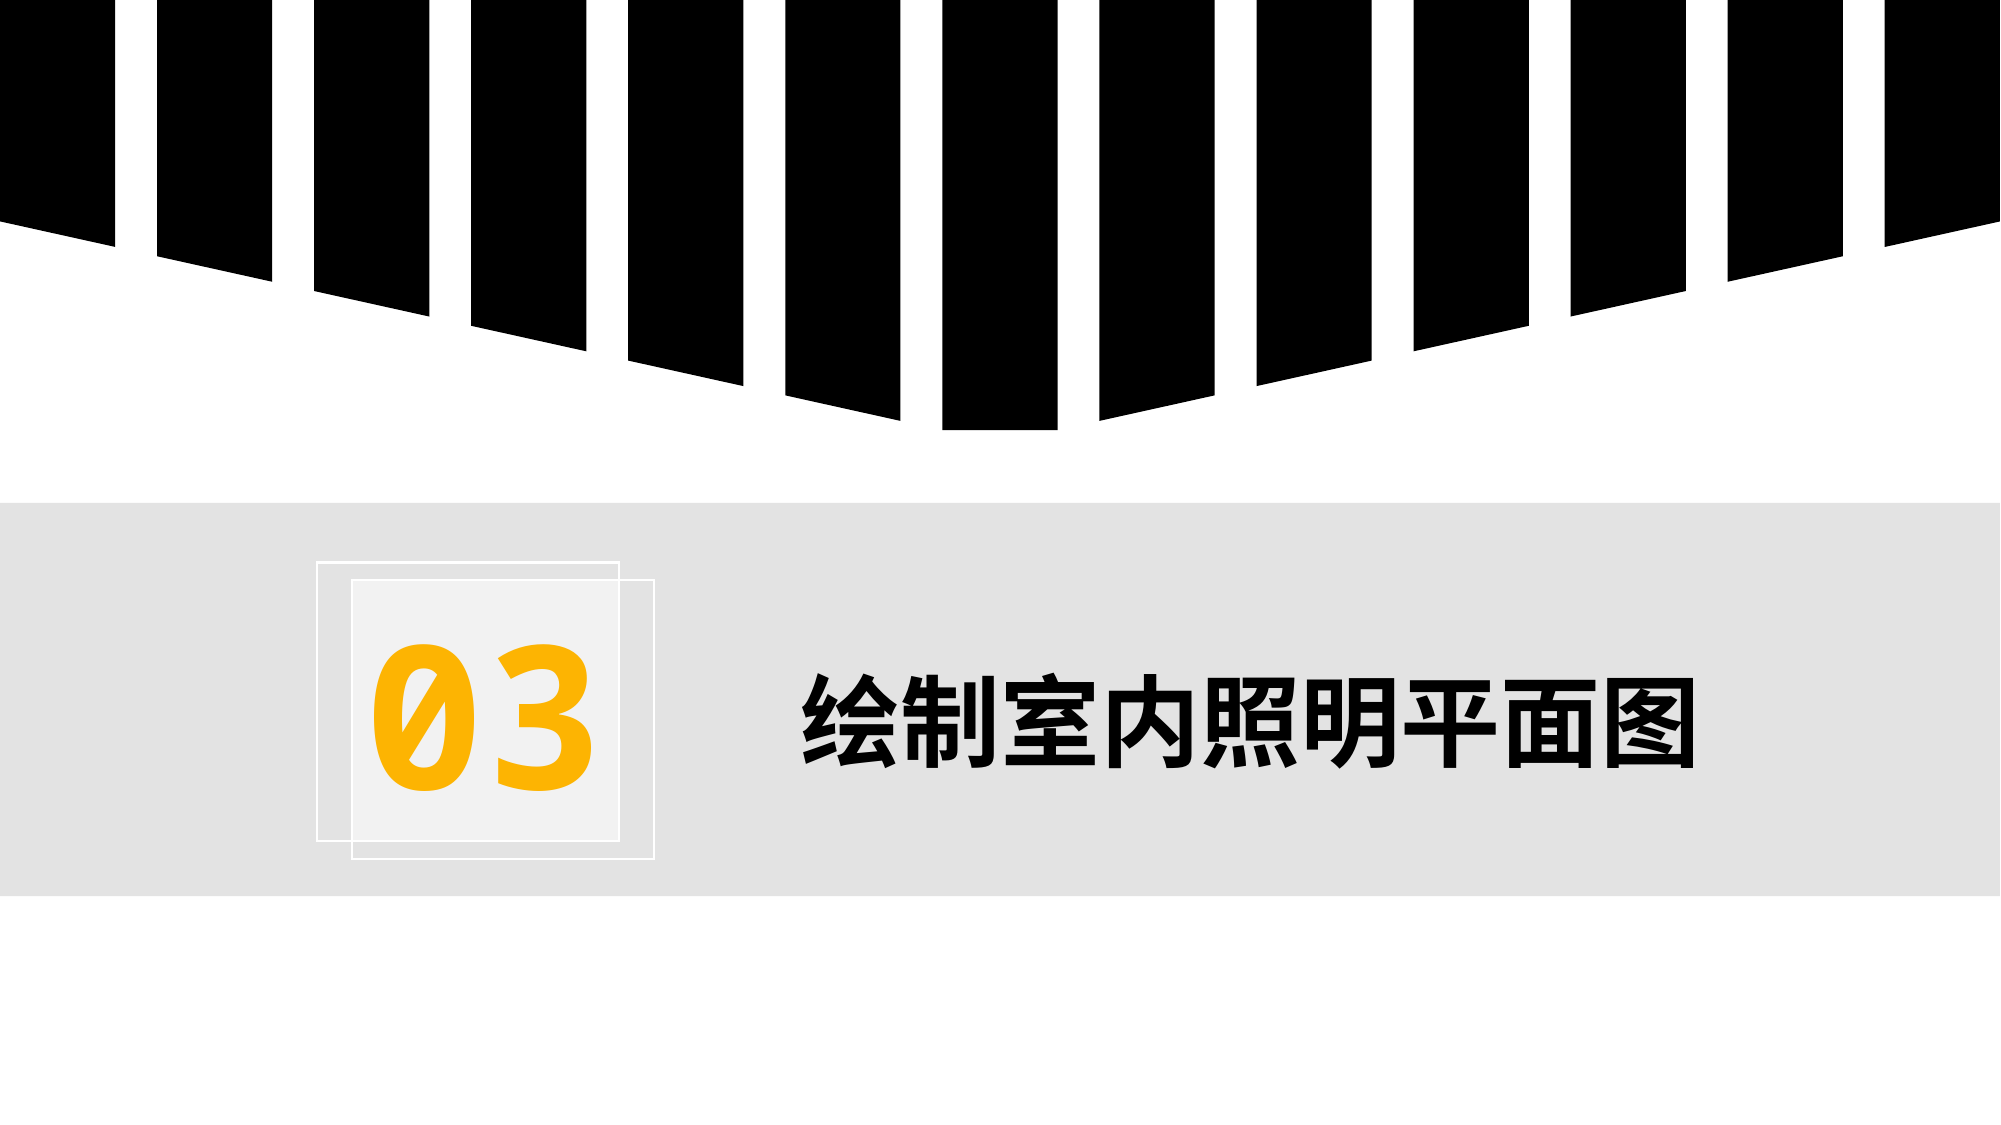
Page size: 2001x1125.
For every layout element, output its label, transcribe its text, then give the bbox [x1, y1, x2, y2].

text_box 绘制室内照明平面图 [786, 651, 1716, 787]
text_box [316, 562, 655, 860]
